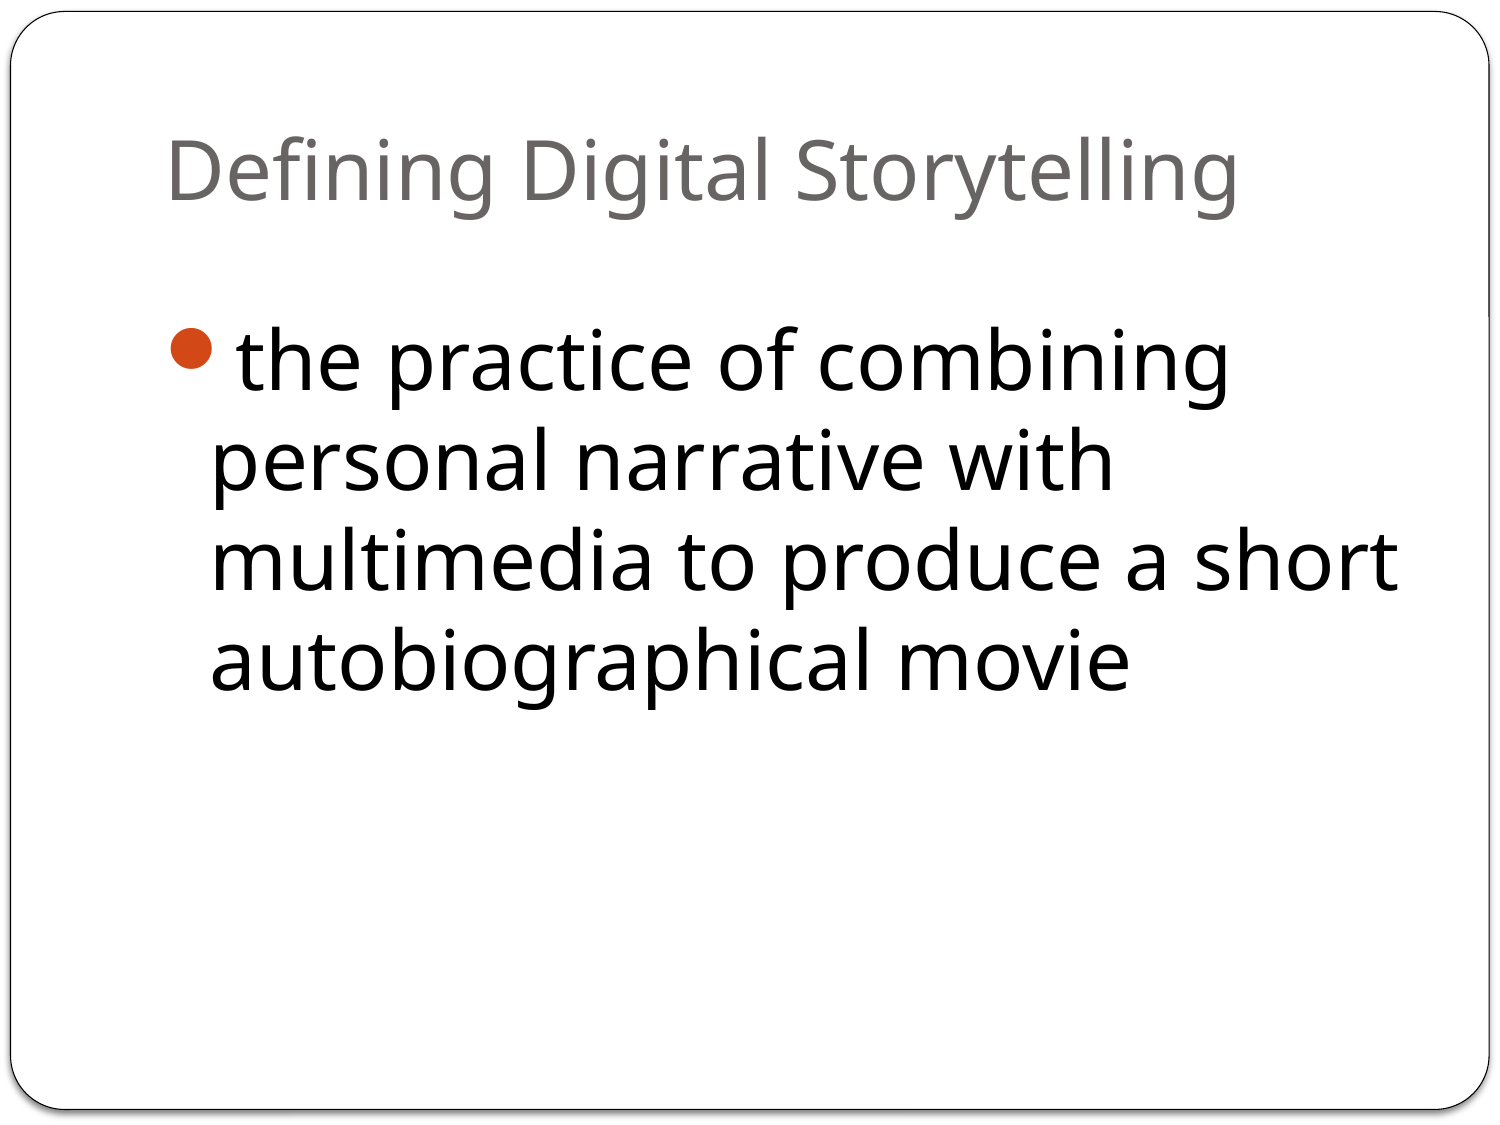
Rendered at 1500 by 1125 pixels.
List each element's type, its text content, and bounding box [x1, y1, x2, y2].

list the practice of combining personal narrative with multimedia to produce a short autobiographical movie [150, 299, 1425, 1050]
title Defining Digital Storytelling [150, 45, 1425, 233]
